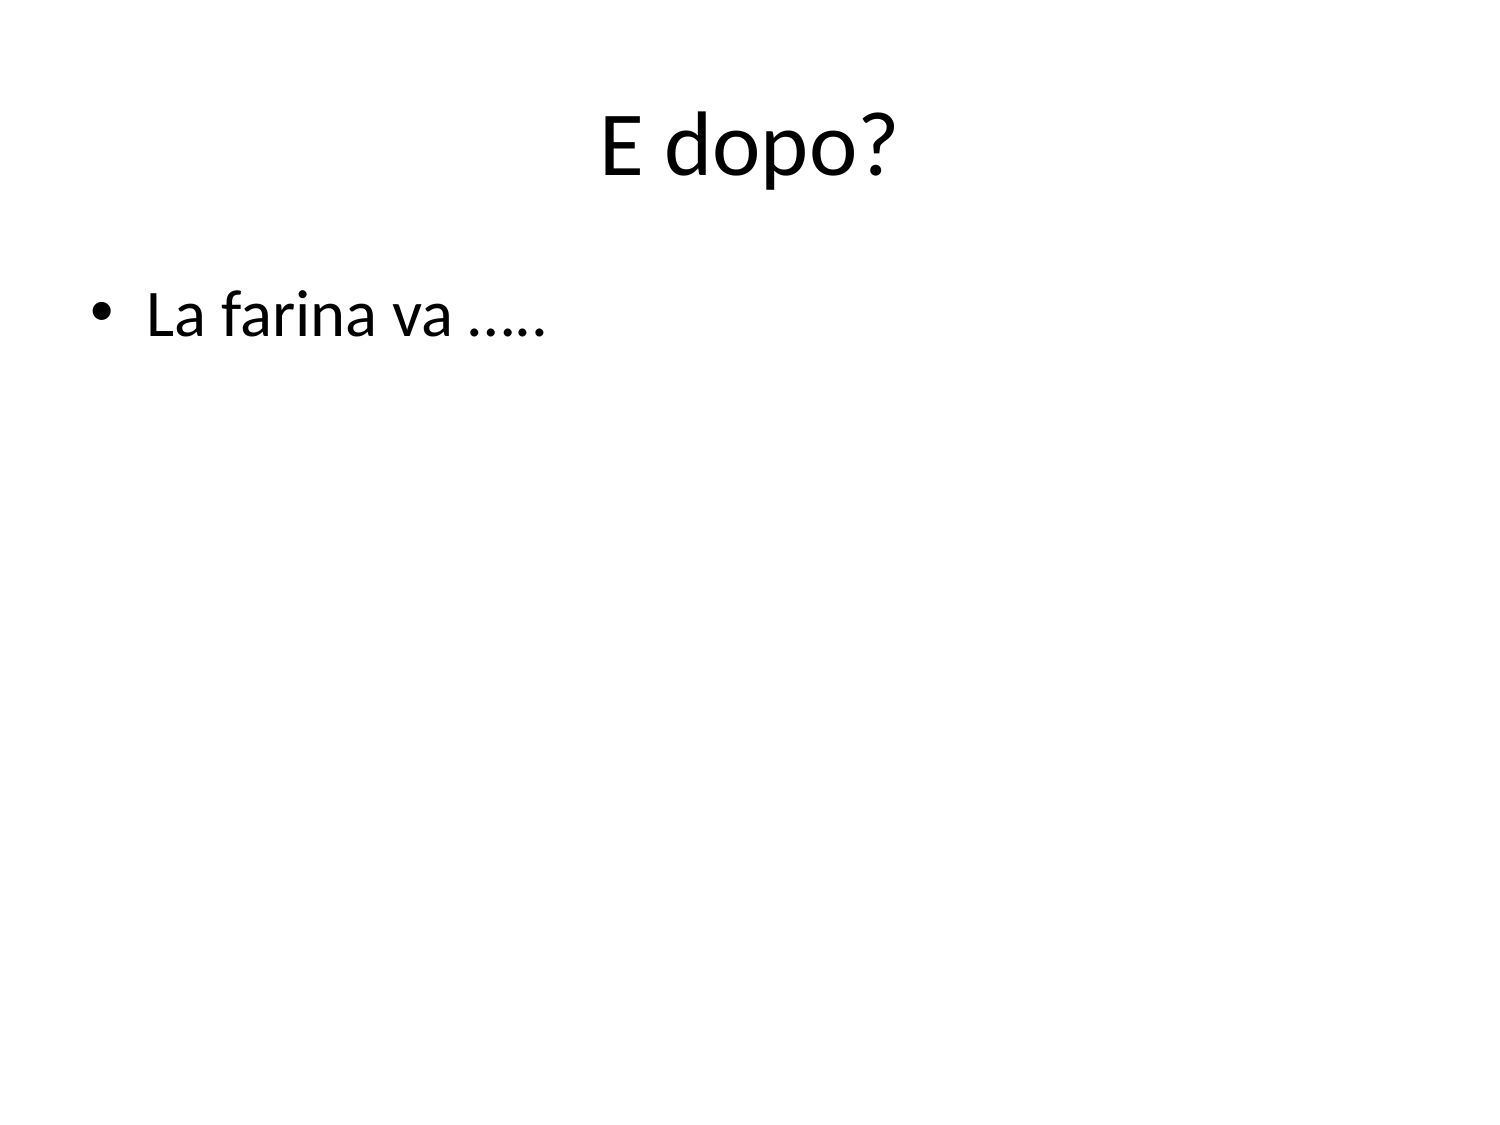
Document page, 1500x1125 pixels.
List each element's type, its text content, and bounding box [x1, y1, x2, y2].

title E dopo? [75, 45, 1425, 233]
list La farina va ….. [75, 262, 1425, 1005]
